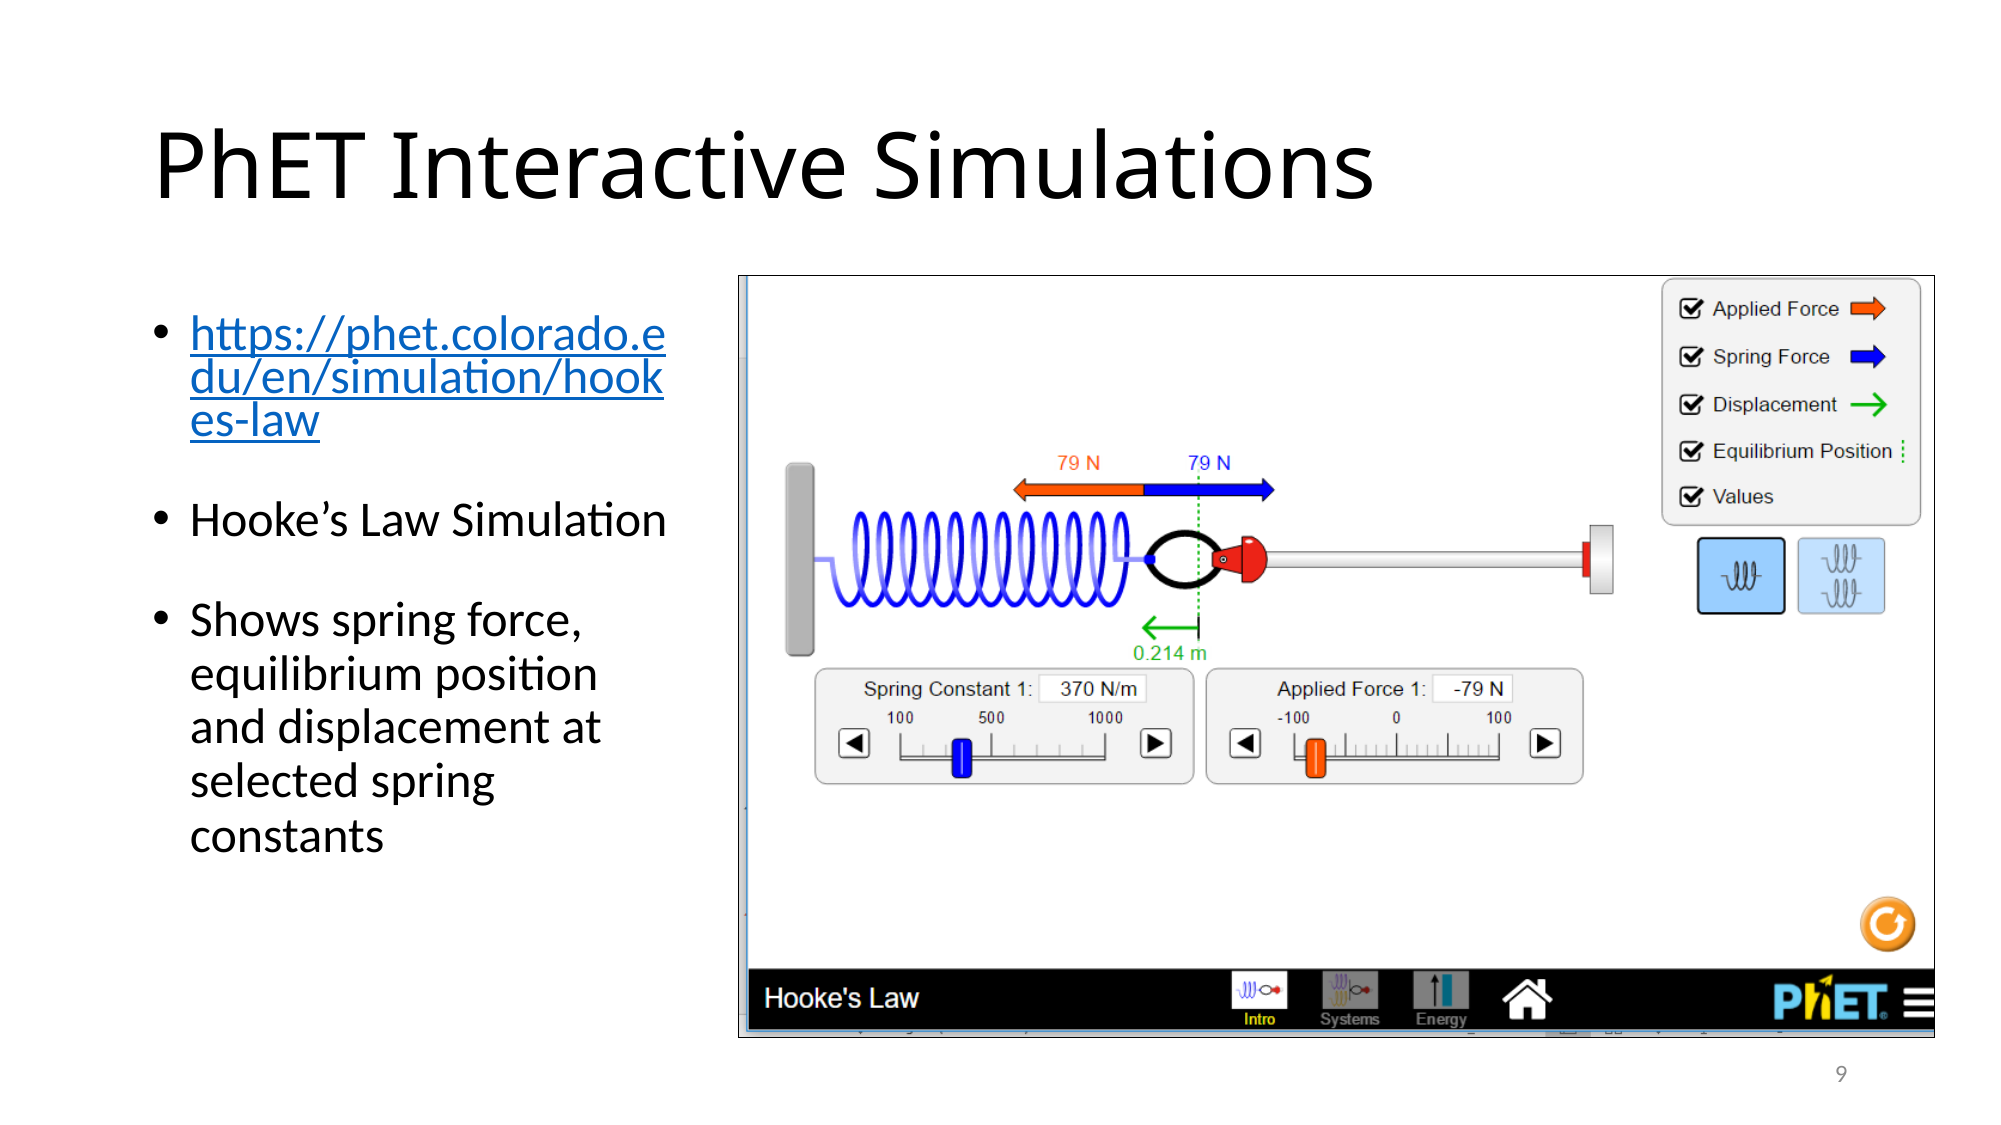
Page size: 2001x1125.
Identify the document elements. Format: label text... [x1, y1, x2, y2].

picture [738, 275, 1935, 1038]
title PhET Interactive Simulations [137, 59, 1863, 278]
list https://phet.colorado.edu/en/simulation/hookes-law Hooke’s Law Simulation Shows spring force, equilibrium position and displacement at selected spring constants [137, 299, 700, 1014]
slide_number 9 [1412, 1042, 1863, 1103]
